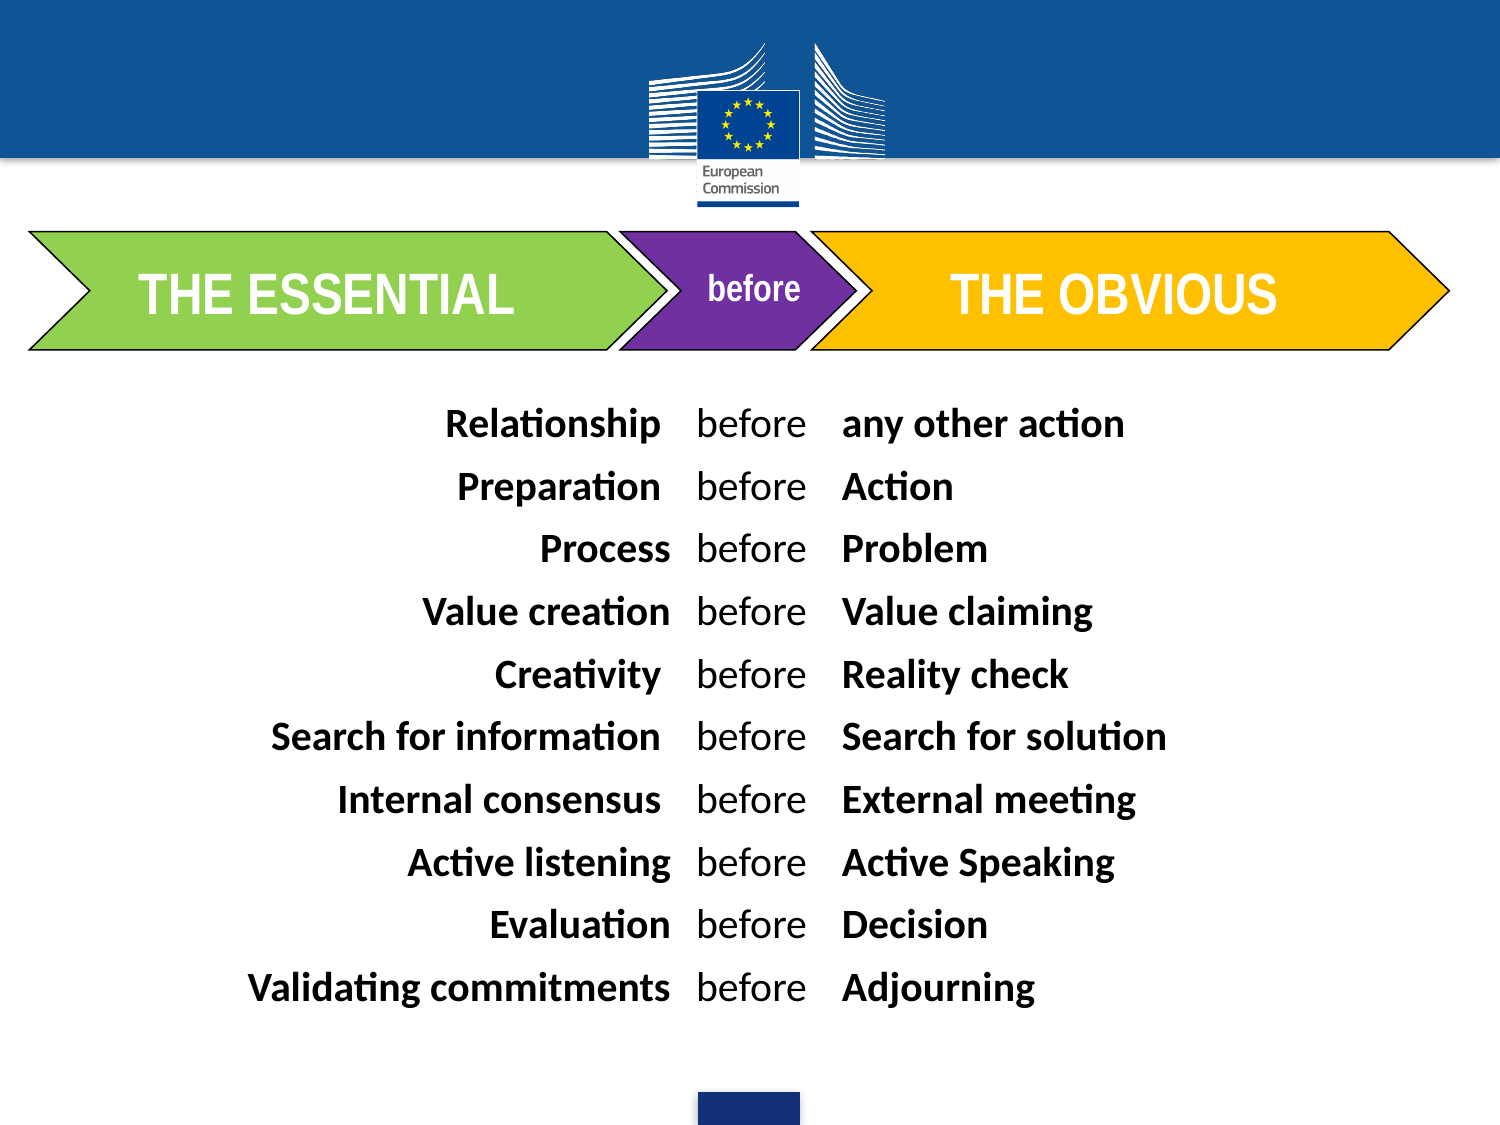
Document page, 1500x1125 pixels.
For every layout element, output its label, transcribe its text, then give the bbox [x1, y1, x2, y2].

table_cell before [683, 700, 830, 760]
table_cell Evaluation [113, 887, 681, 948]
table_header before [683, 386, 830, 445]
table_cell External meeting [831, 762, 1387, 823]
table_cell Validating commitments [113, 950, 681, 1011]
table_cell before [683, 451, 830, 510]
table_cell before [683, 574, 830, 635]
table_cell before [683, 950, 830, 1011]
table_cell before [683, 637, 830, 698]
table_cell Problem [831, 512, 1387, 572]
table_cell Decision [831, 887, 1387, 948]
table_cell Search for solution [831, 700, 1387, 760]
table_header Relationship [113, 386, 681, 445]
table_cell Preparation [113, 451, 681, 510]
text_box THE ESSENTIAL [29, 231, 667, 350]
table_cell Adjourning [831, 950, 1387, 1011]
table_header any other action [831, 386, 1387, 445]
table_cell Active Speaking [831, 825, 1387, 886]
table_cell Creativity [113, 637, 681, 698]
table_cell Value claiming [831, 574, 1387, 635]
table_cell Reality check [831, 637, 1387, 698]
table_cell Active listening [113, 825, 681, 886]
table_cell before [683, 512, 830, 572]
table_cell Process [113, 512, 681, 572]
table_cell Action [831, 451, 1387, 510]
table_cell before [683, 825, 830, 886]
picture [649, 42, 885, 208]
table_cell before [683, 762, 830, 823]
table_cell before [683, 887, 830, 948]
table_cell Search for information [113, 700, 681, 760]
table_cell Value creation [113, 574, 681, 635]
text_box before [620, 231, 857, 350]
table_cell Internal consensus [113, 762, 681, 823]
text_box THE OBVIOUS [811, 231, 1450, 350]
